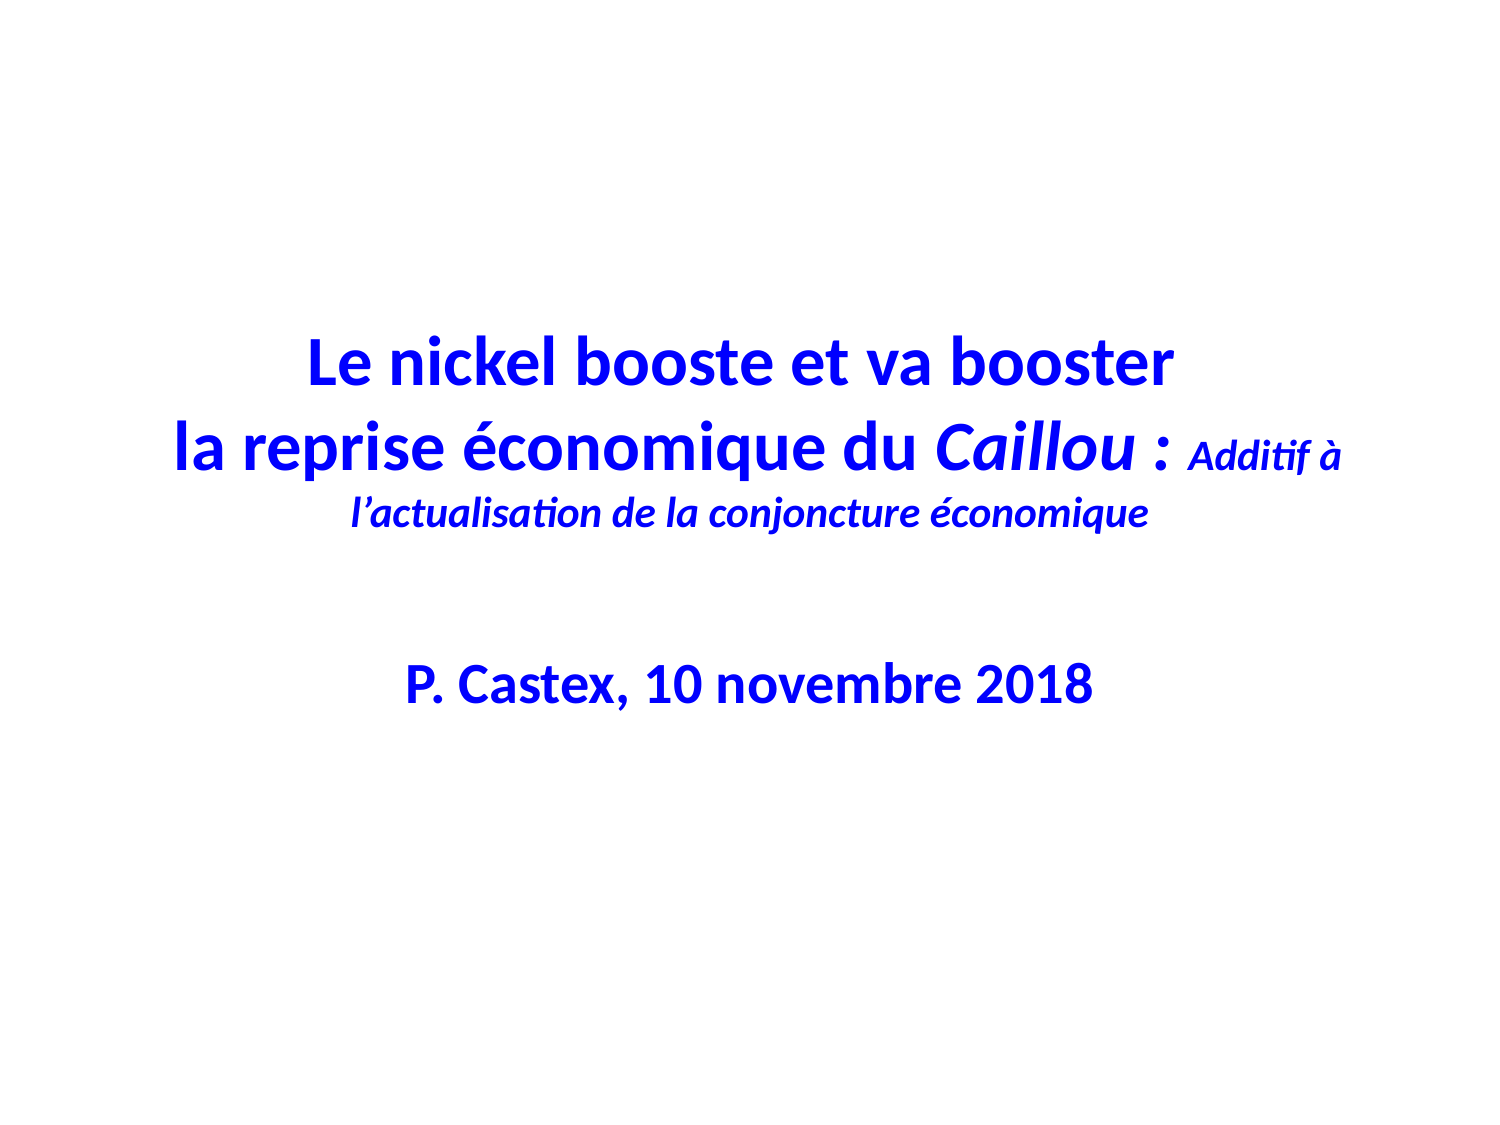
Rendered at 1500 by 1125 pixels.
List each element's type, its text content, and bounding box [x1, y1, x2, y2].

subtitle P. Castex, 10 novembre 2018 [225, 637, 1275, 748]
title Le nickel booste et va booster la reprise économique du Caillou : Additif à l’actualisation de la conjoncture économique [112, 305, 1388, 547]
